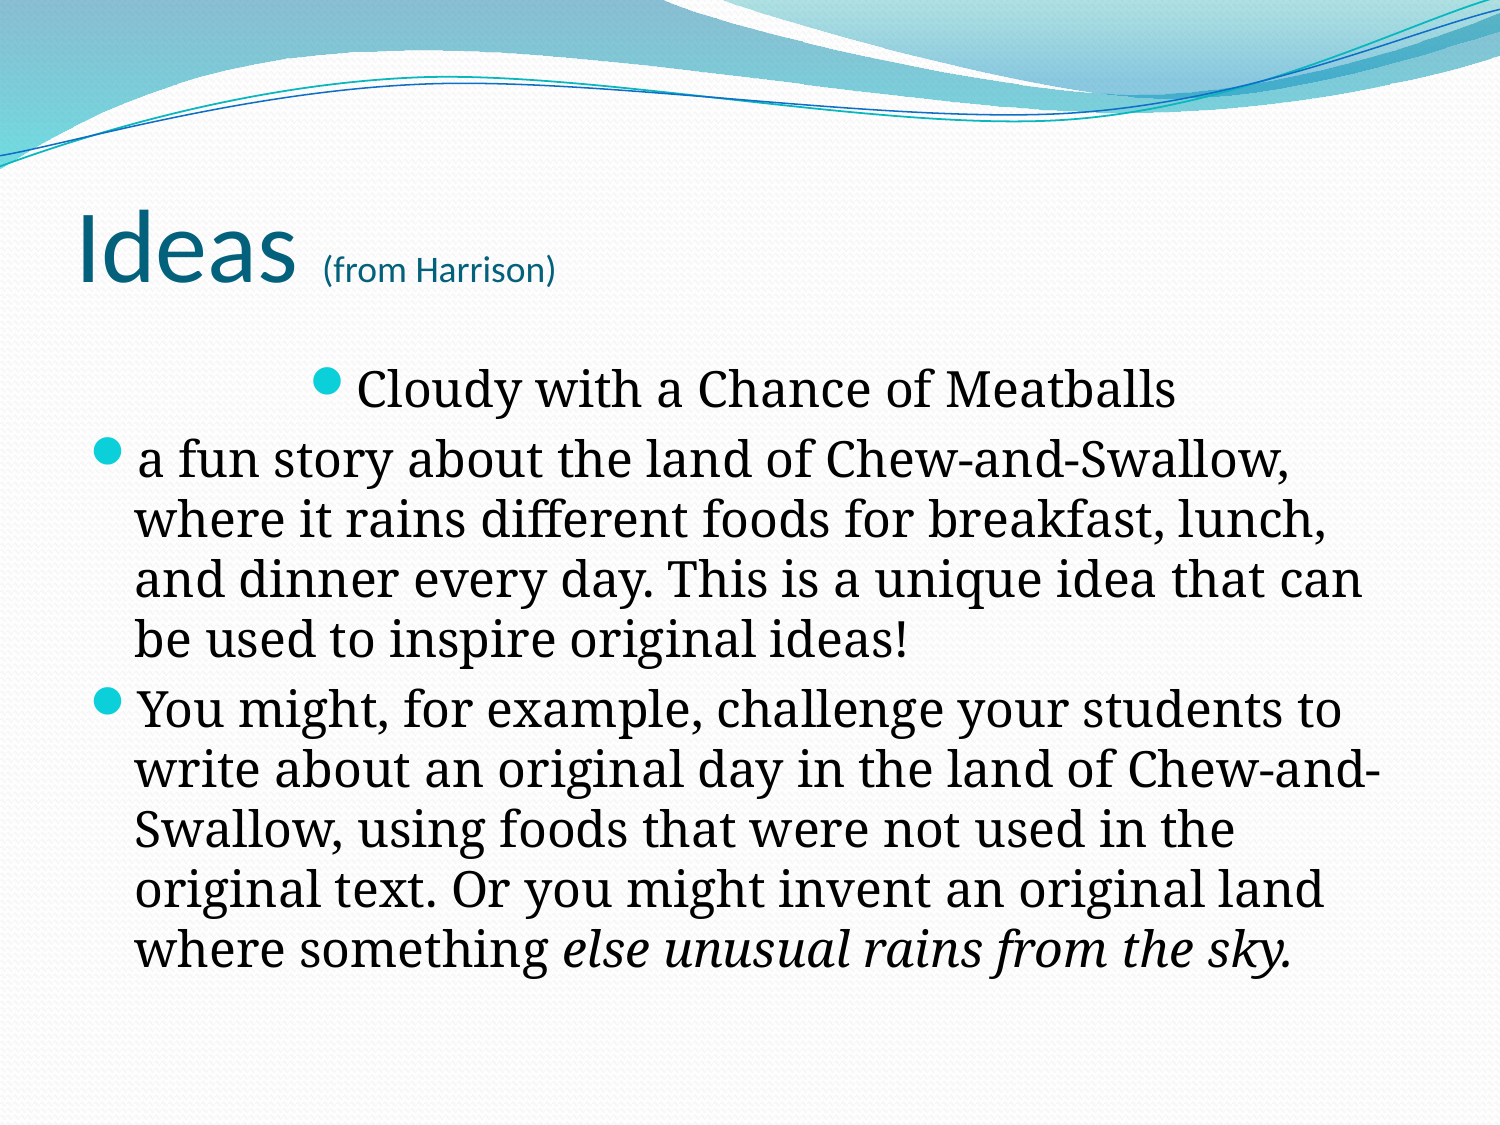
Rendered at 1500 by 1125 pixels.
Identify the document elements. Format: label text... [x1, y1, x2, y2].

title Ideas (from Harrison) [75, 115, 1425, 303]
list Cloudy with a Chance of Meatballs a fun story about the land of Chew-and-Swallow, where it rains different foods for breakfast, lunch, and dinner every day. This is a unique idea that can be used to inspire original ideas! You might, for example, challenge your students to write about an original day in the land of Chew-and-Swallow, using foods that were not used in the original text. Or you might invent an original land where something else unusual rains from the sky. [75, 350, 1425, 1125]
